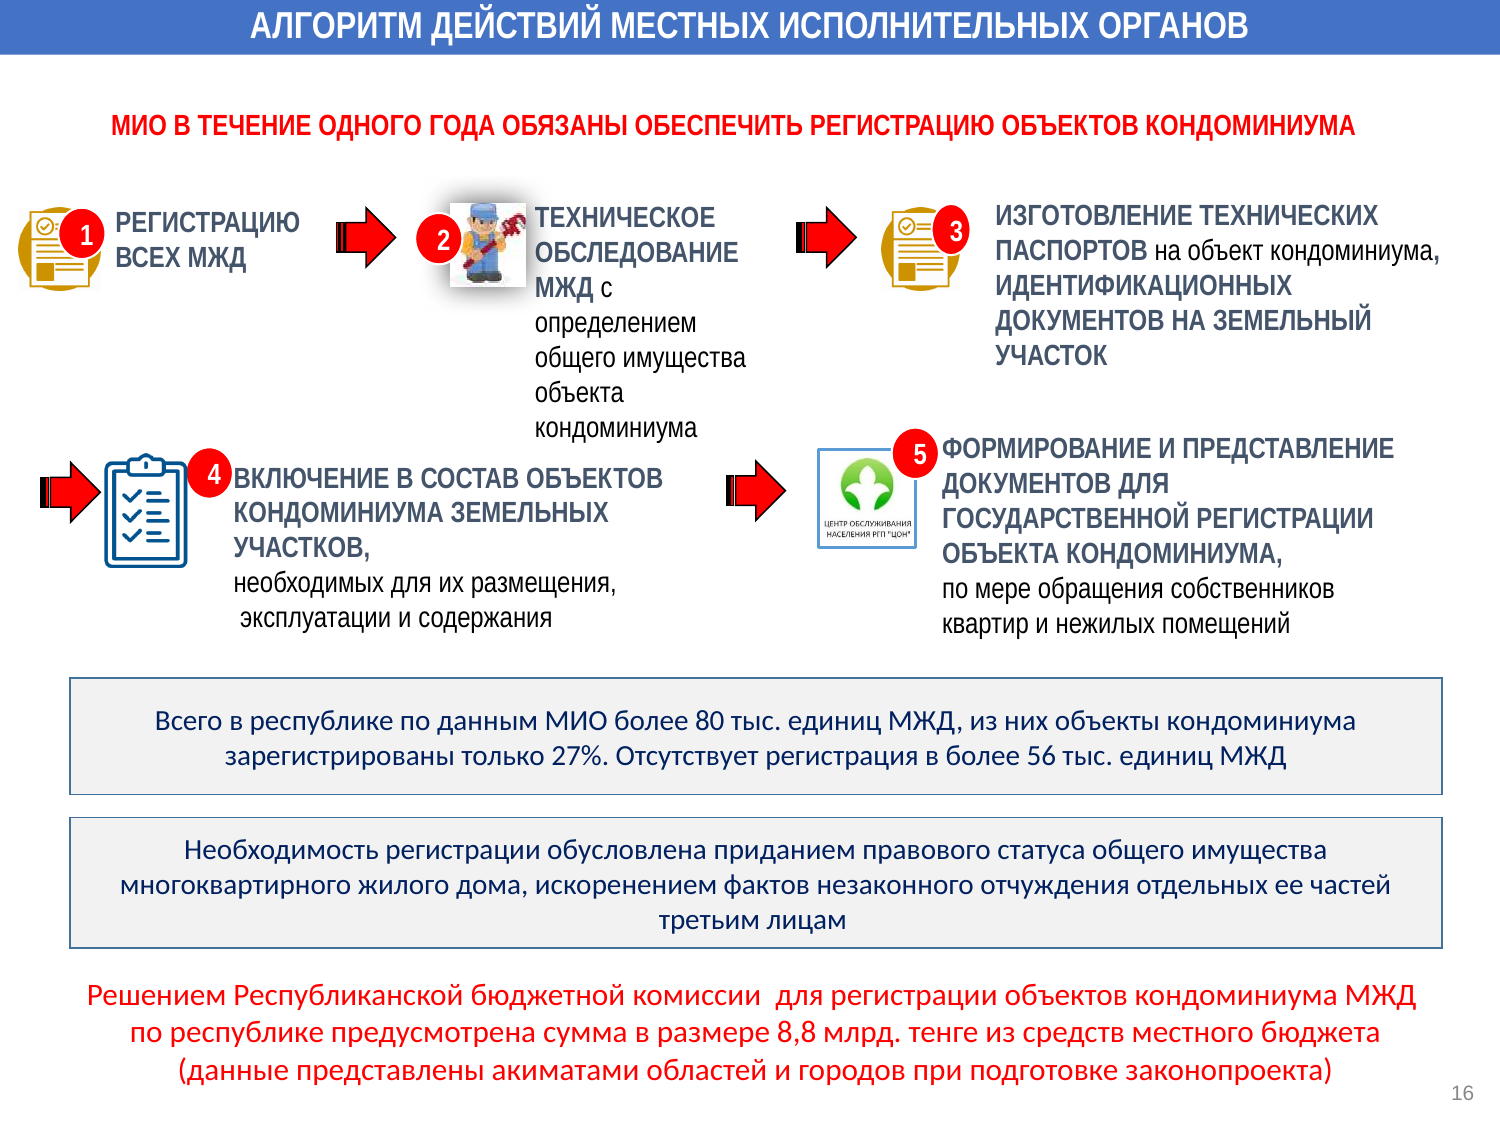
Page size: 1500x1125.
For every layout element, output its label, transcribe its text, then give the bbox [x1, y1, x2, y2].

text_box [345, 207, 396, 268]
picture [88, 452, 204, 568]
slide_number 16 [1151, 1062, 1489, 1123]
picture [819, 450, 914, 547]
text_box ТЕХНИЧЕСКОЕ ОБСЛЕДОВАНИЕ МЖД с определением общего имущества объекта кондоминиума [520, 190, 786, 451]
text_box Решением Республиканской бюджетной комиссии для регистрации объектов кондоминиума МЖД по республике предусмотрена сумма в размере 8,8 млрд. тенге из средств местного бюджета (данные представлены акиматами областей и городов при подготовке законопроекта) [70, 968, 1443, 1092]
text_box РЕГИСТРАЦИЮ ВСЕХ МЖД [100, 196, 366, 317]
text_box ФОРМИРОВАНИЕ И ПРЕДСТАВЛЕНИЕ ДОКУМЕНТОВ ДЛЯ ГОСУДАРСТВЕННОЙ РЕГИСТРАЦИИ ОБЪЕКТА КОНДОМИНИУМА, по мере обращения собственников квартир и нежилых помещений [927, 422, 1424, 647]
text_box [735, 460, 786, 521]
text_box 2 [415, 212, 444, 265]
picture [449, 203, 526, 288]
text_box [797, 222, 805, 253]
picture [18, 207, 101, 291]
text_box МИО В ТЕЧЕНИЕ ОДНОГО ГОДА ОБЯЗАНЫ ОБЕСПЕЧИТЬ РЕГИСТРАЦИЮ ОБЪЕКТОВ КОНДОМИНИУМА [20, 98, 1455, 149]
text_box ВКЛЮЧЕНИЕ В СОСТАВ ОБЪЕКТОВ КОНДОМИНИУМА ЗЕМЕЛЬНЫХ УЧАСТКОВ, необходимых для их размещения, эксплуатации и содержания [218, 451, 715, 642]
text_box 5 [892, 427, 939, 479]
text_box Необходимость регистрации обусловлена приданием правового статуса общего имущества многоквартирного жилого дома, искоренением фактов незаконного отчуждения отдельных ее частей третьим лицам [70, 817, 1443, 948]
text_box [41, 477, 49, 508]
text_box [726, 475, 734, 506]
text_box ИЗГОТОВЛЕНИЕ ТЕХНИЧЕСКИХ ПАСПОРТОВ на объект кондоминиума, ИДЕНТИФИКАЦИОННЫХ ДОКУМЕНТОВ НА ЗЕМЕЛЬНЫЙ УЧАСТОК [980, 188, 1483, 414]
text_box [340, 222, 344, 253]
title АЛГОРИТМ ДЕЙСТВИЙ МЕСТНЫХ ИСПОЛНИТЕЛЬНЫХ ОРГАНОВ [0, 0, 1500, 55]
text_box 4 [197, 447, 233, 499]
text_box [806, 207, 857, 268]
picture [881, 207, 960, 291]
text_box 3 [943, 203, 971, 250]
text_box [50, 462, 83, 522]
text_box Всего в республике по данным МИО более 80 тыс. единиц МЖД, из них объекты кондоминиума зарегистрированы только 27%. Отсутствует регистрация в более 56 тыс. единиц МЖД [70, 677, 1443, 795]
